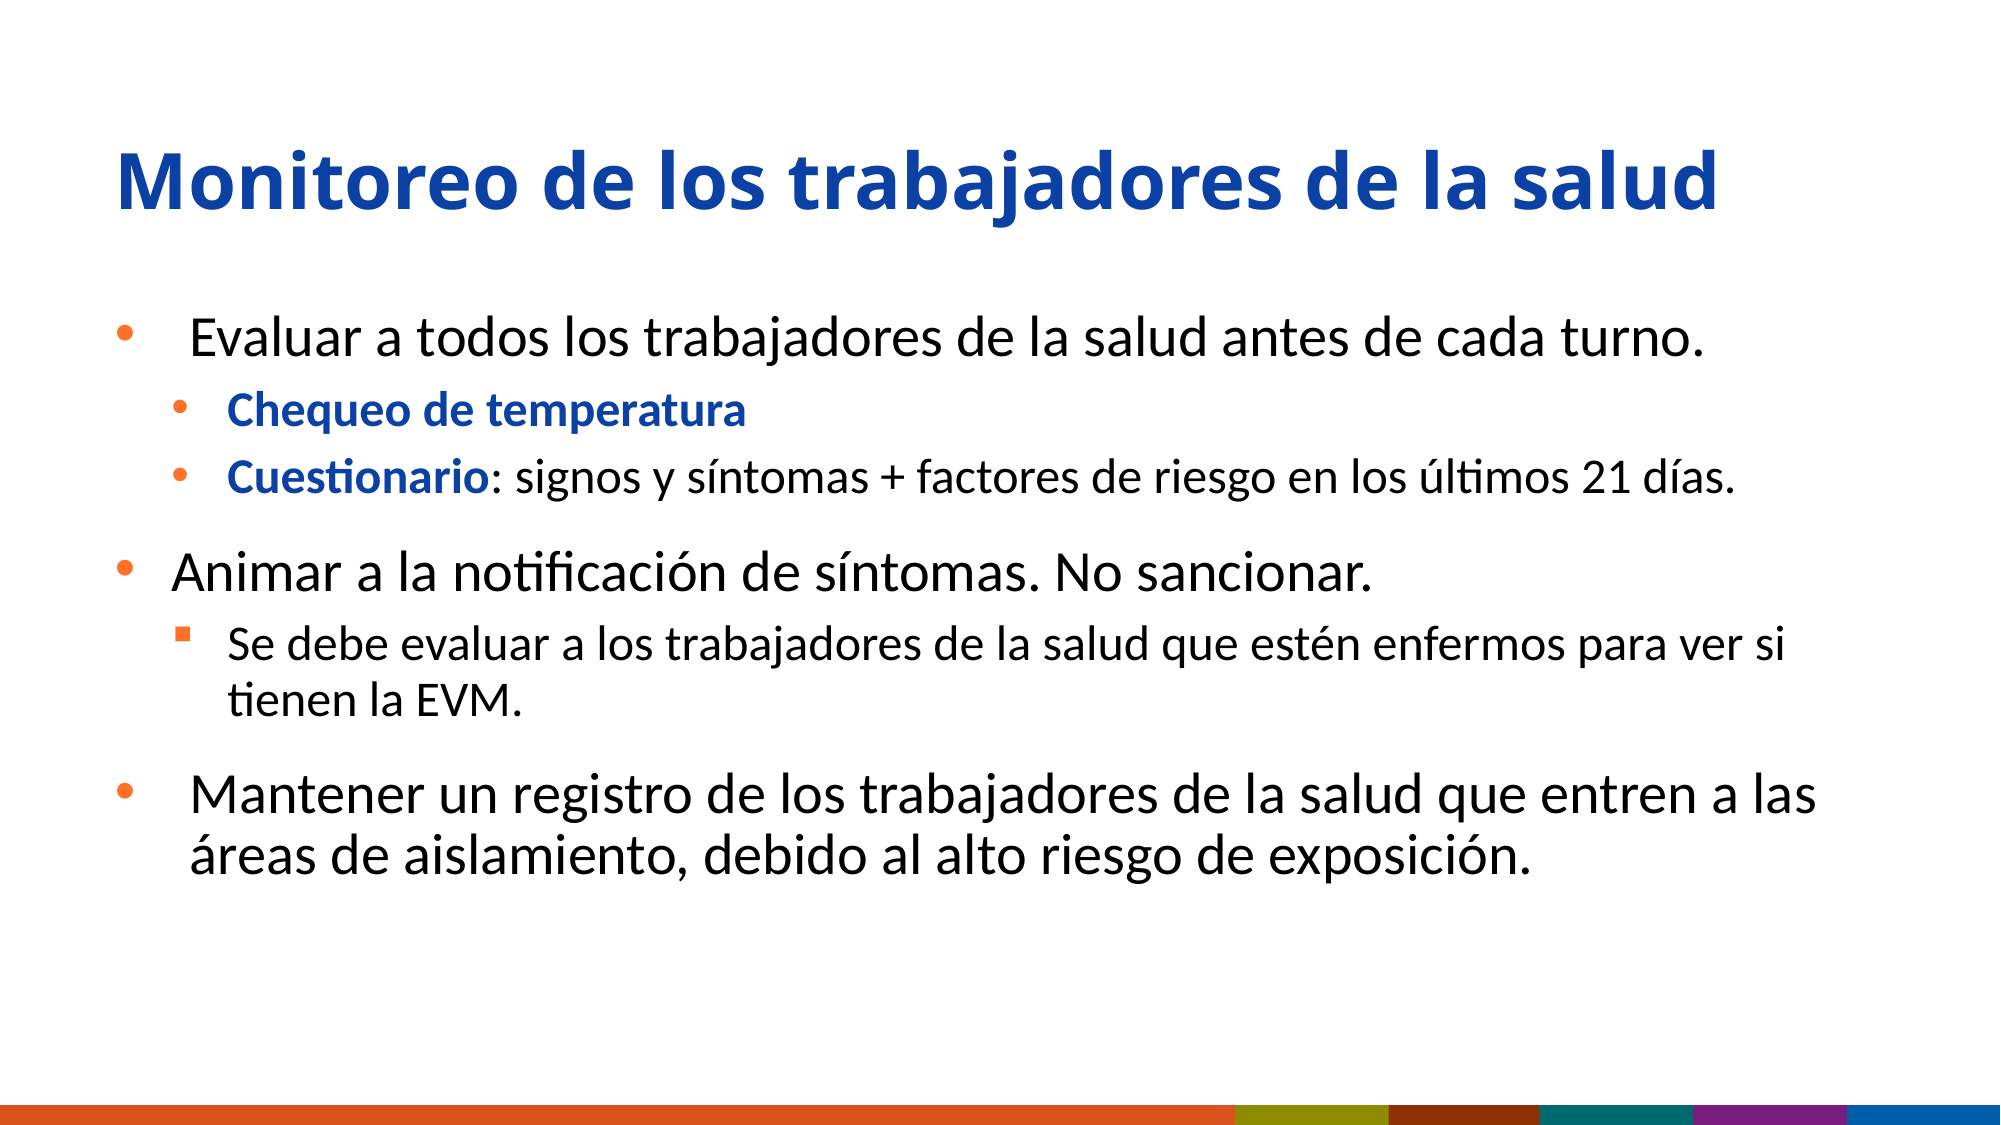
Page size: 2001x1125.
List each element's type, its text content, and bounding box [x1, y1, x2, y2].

picture [0, 1105, 2000, 1125]
list Evaluar a todos los trabajadores de la salud antes de cada turno. Chequeo de temperatura Cuestionario: signos y síntomas + factores de riesgo en los últimos 21 días. Animar a la notificación de síntomas. No sancionar. Se debe evaluar a los trabajadores de la salud que estén enfermos para ver si tienen la EVM. Mantener un registro de los trabajadores de la salud que entren a las áreas de aislamiento, debido al alto riesgo de exposición. [99, 299, 1900, 985]
title Monitoreo de los trabajadores de la salud [99, 45, 1900, 233]
